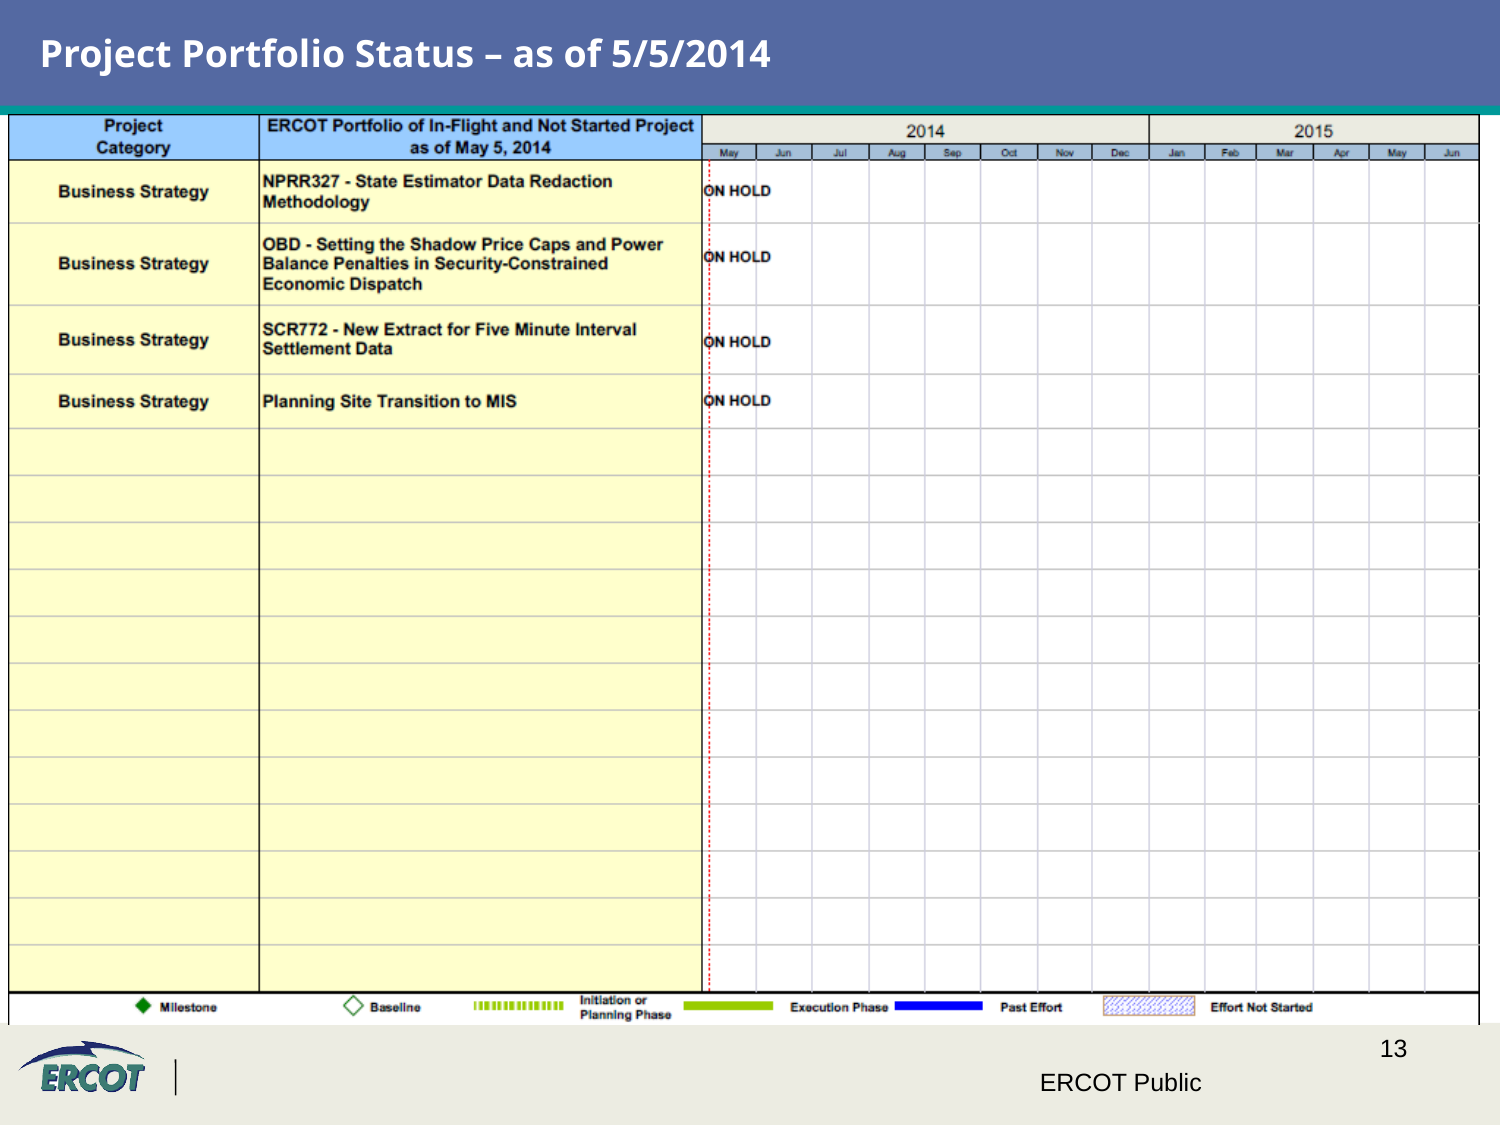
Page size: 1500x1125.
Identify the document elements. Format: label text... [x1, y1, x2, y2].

footer ERCOT Public [1025, 1059, 1438, 1125]
text_box Project Portfolio Status – as of 5/5/2014 [24, 30, 1163, 106]
picture [8, 114, 1480, 1026]
text_box [24, 22, 1450, 85]
picture [10, 1031, 151, 1111]
